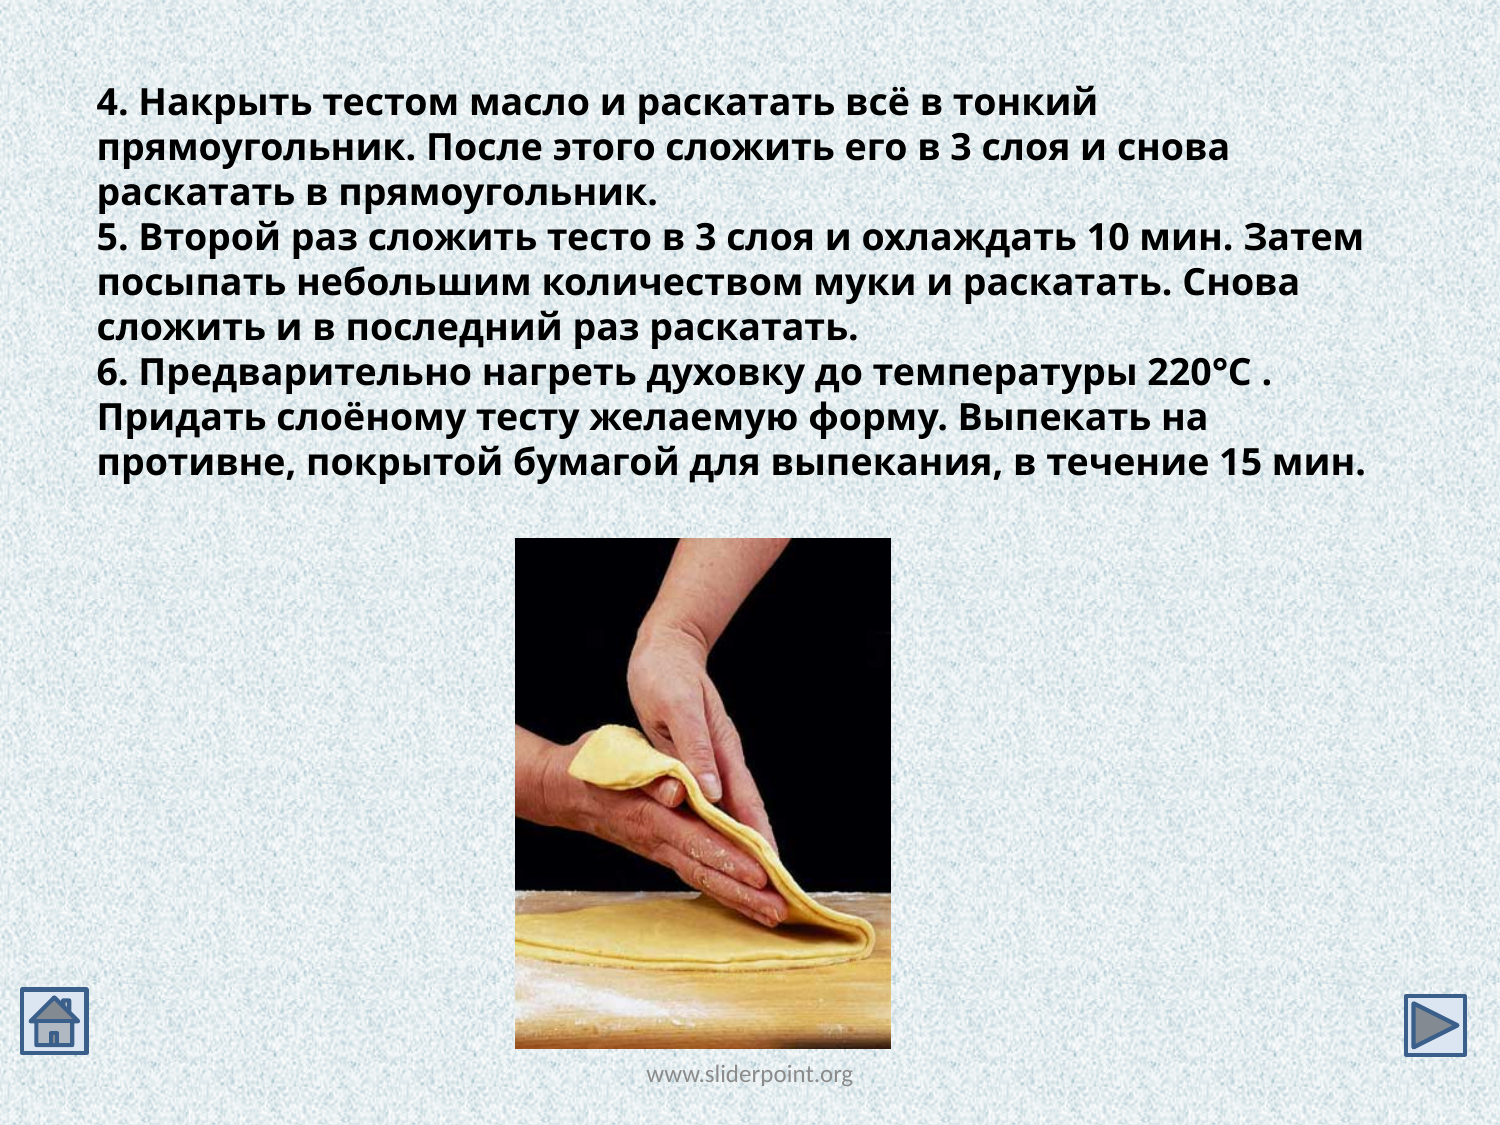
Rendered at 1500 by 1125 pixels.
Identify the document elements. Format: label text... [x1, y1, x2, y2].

text_box [1404, 994, 1467, 1057]
footer www.sliderpoint.org [512, 1042, 988, 1103]
picture [0, 0, 1500, 1125]
text_box 4. Накрыть тестом масло и раскатать всё в тонкий прямоугольник. После этого сложить его в 3 слоя и снова раскатать в прямоугольник. 5. Второй раз сложить тесто в 3 слоя и охлаждать 10 мин. Затем посыпать небольшим количеством муки и раскатать. Снова сложить и в последний раз раскатать. 6. Предварительно нагреть духовку до температуры 220°С . Придать слоёному тесту желаемую форму. Выпекать на противне, покрытой бумагой для выпекания, в течение 15 мин. [81, 70, 1430, 490]
text_box [20, 987, 89, 1055]
